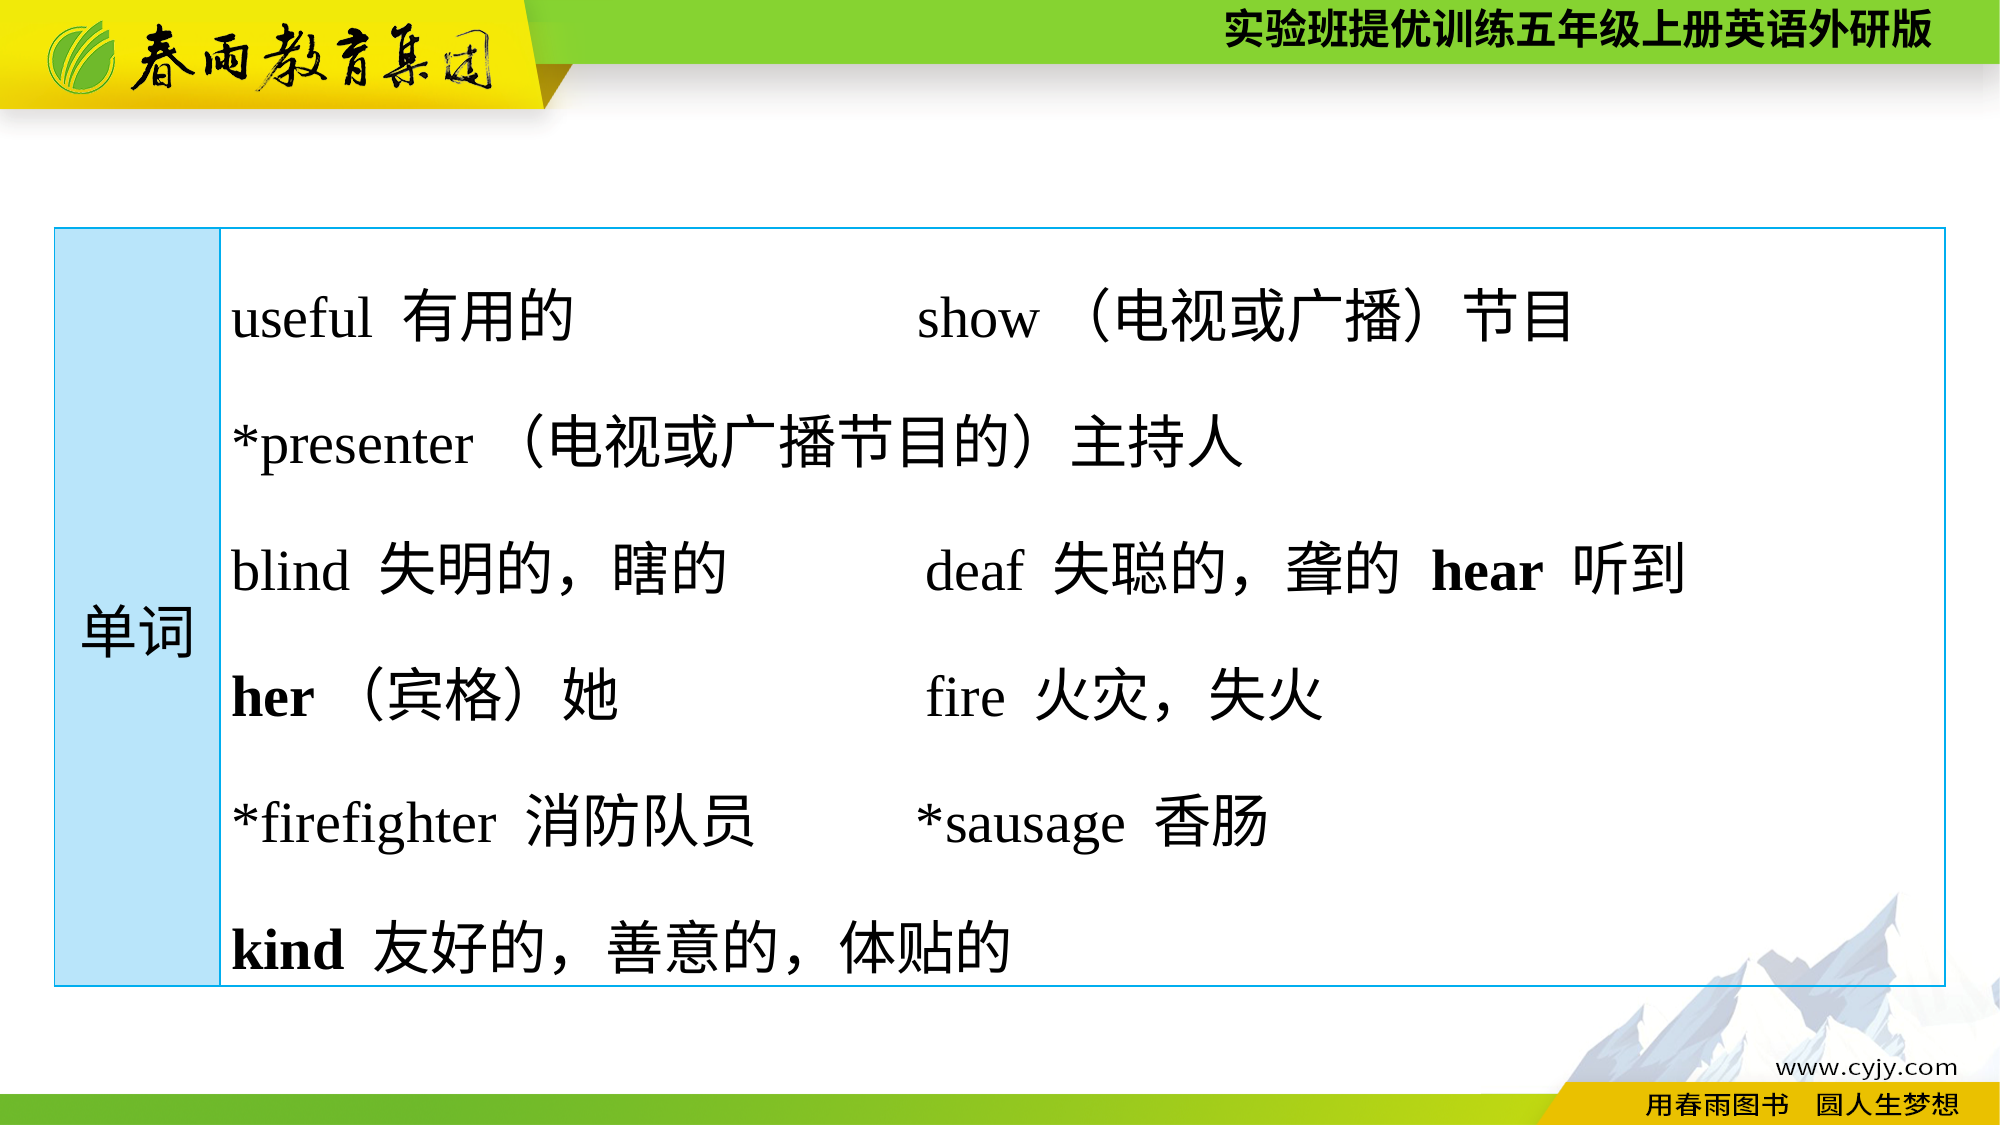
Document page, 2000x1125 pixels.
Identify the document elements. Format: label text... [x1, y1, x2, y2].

table_header useful 有用的 show（电视或广播）节目 *presenter（电视或广播节目的）主持人 blind 失明的，瞎的 deaf 失聪的，聋的 hear 听到 her（宾格）她 fire 火灾，失火 *firefighter 消防队员 *sausage 香肠 kind 友好的，善意的，体贴的 [221, 229, 1944, 985]
table_header 单词 [55, 229, 219, 985]
picture [0, 0, 2000, 1125]
